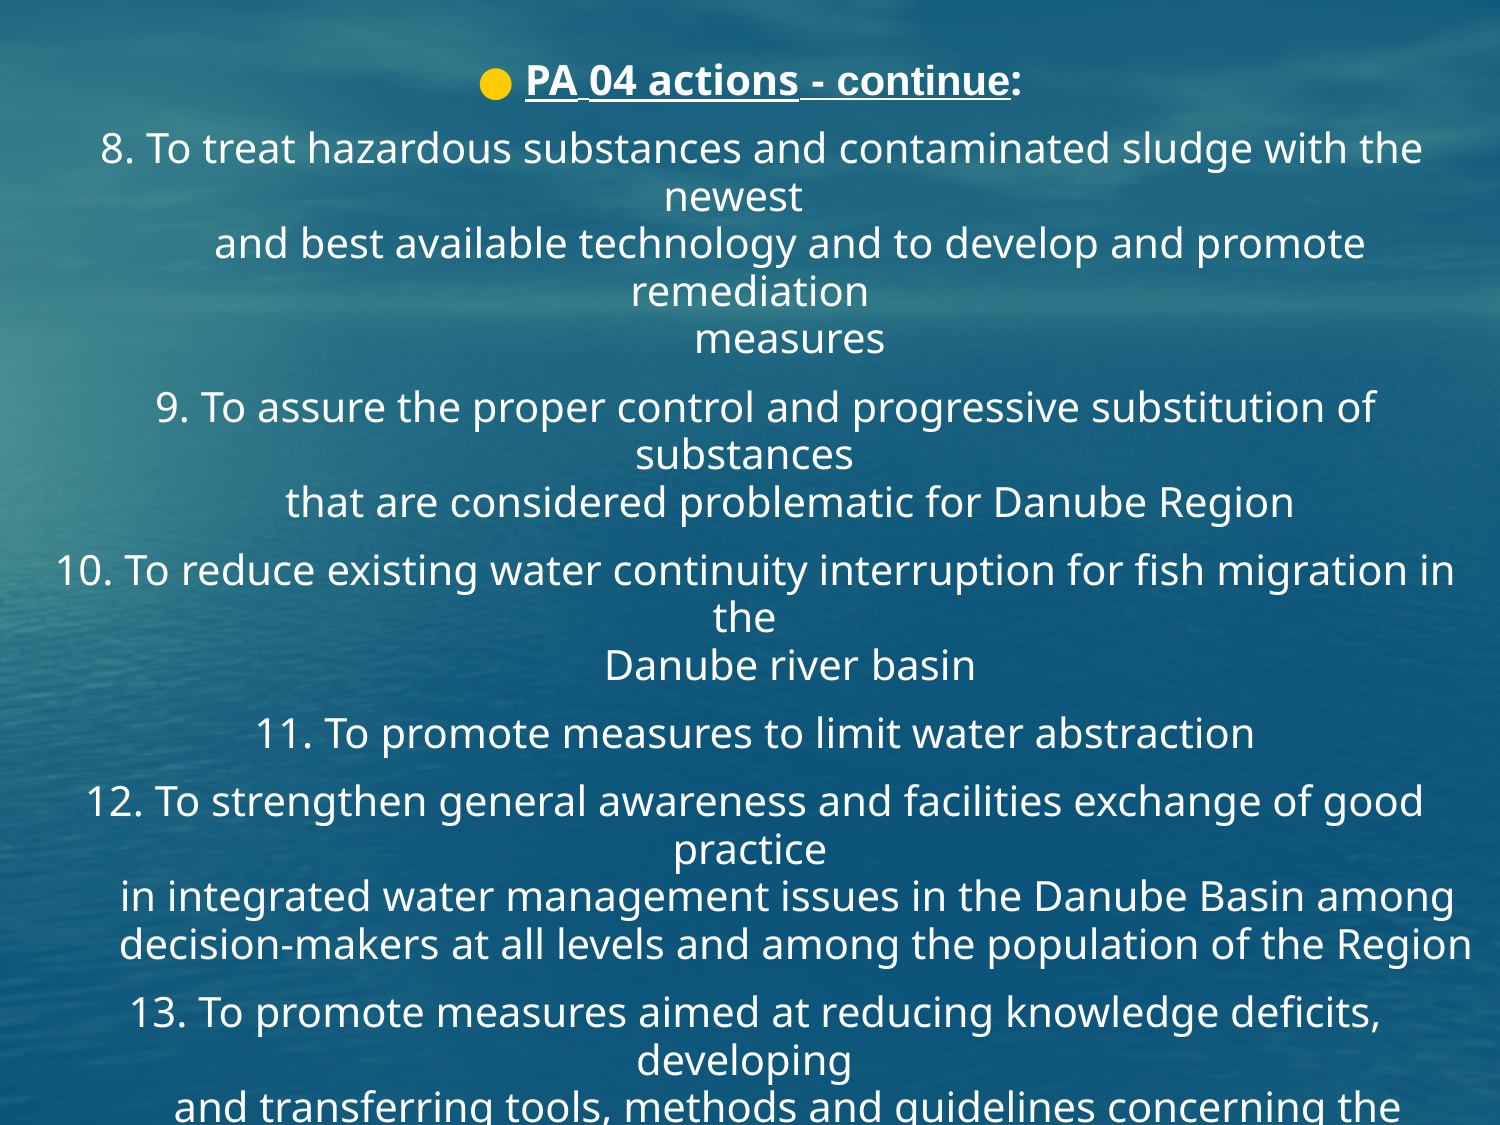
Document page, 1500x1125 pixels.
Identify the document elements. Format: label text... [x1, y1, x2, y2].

subtitle ● PA 04 actions - continue: 8. To treat hazardous substances and contaminated sludge with the newest and best available technology and to develop and promote remediation measures 9. To assure the proper control and progressive substitution of substances that are considered problematic for Danube Region 10. To reduce existing water continuity interruption for fish migration in the Danube river basin 11. To promote measures to limit water abstraction 12. To strengthen general awareness and facilities exchange of good practice in integrated water management issues in the Danube Basin among decision-makers at all levels and among the population of the Region 13. To promote measures aimed at reducing knowledge deficits, developing and transferring tools, methods and guidelines concerning the safeguarding of drinking water supply 14. To further strengthen Integrated Coastal Zone Management and Maritime Spatial Planning practices on the Western shores of the Black Sea. [0, 0, 1500, 1125]
